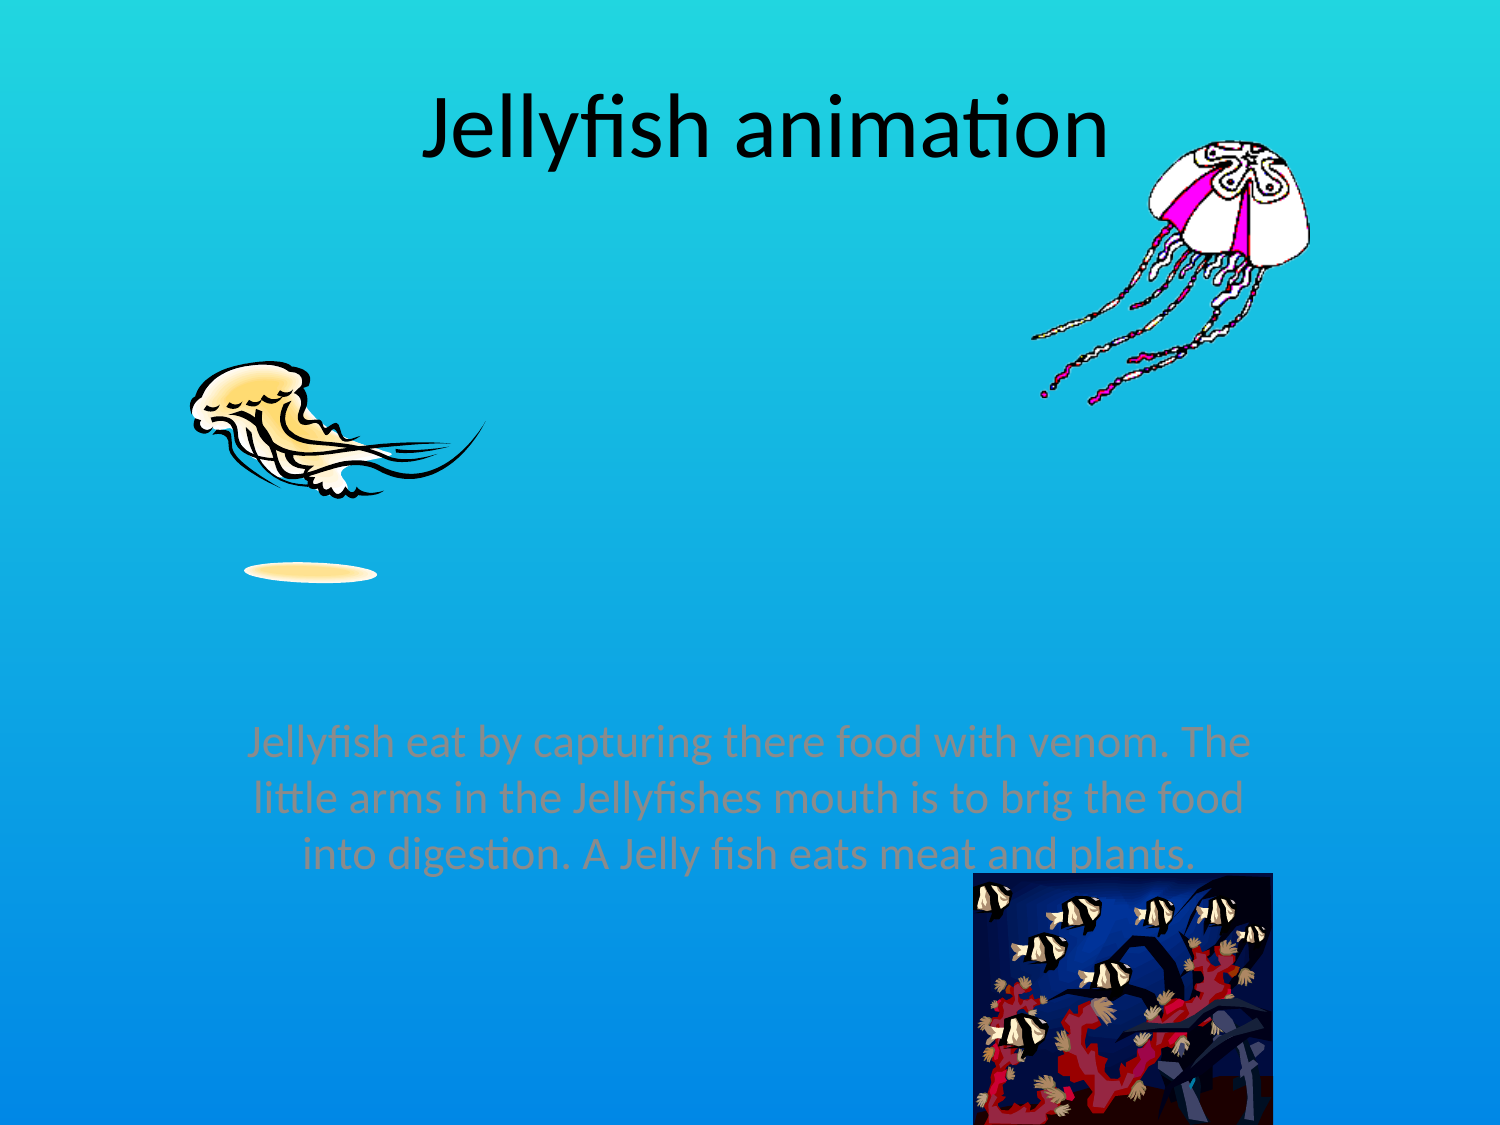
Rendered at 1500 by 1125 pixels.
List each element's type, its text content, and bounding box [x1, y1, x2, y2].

subtitle Jellyfish eat by capturing there food with venom. The little arms in the Jellyfishes mouth is to brig the food into digestion. A Jelly fish eats meat and plants. [225, 637, 1275, 925]
picture [972, 872, 1274, 1125]
picture [245, 563, 376, 583]
title Jellyfish animation [128, 0, 1404, 242]
picture [0, 363, 1500, 497]
picture [1031, 140, 1310, 408]
